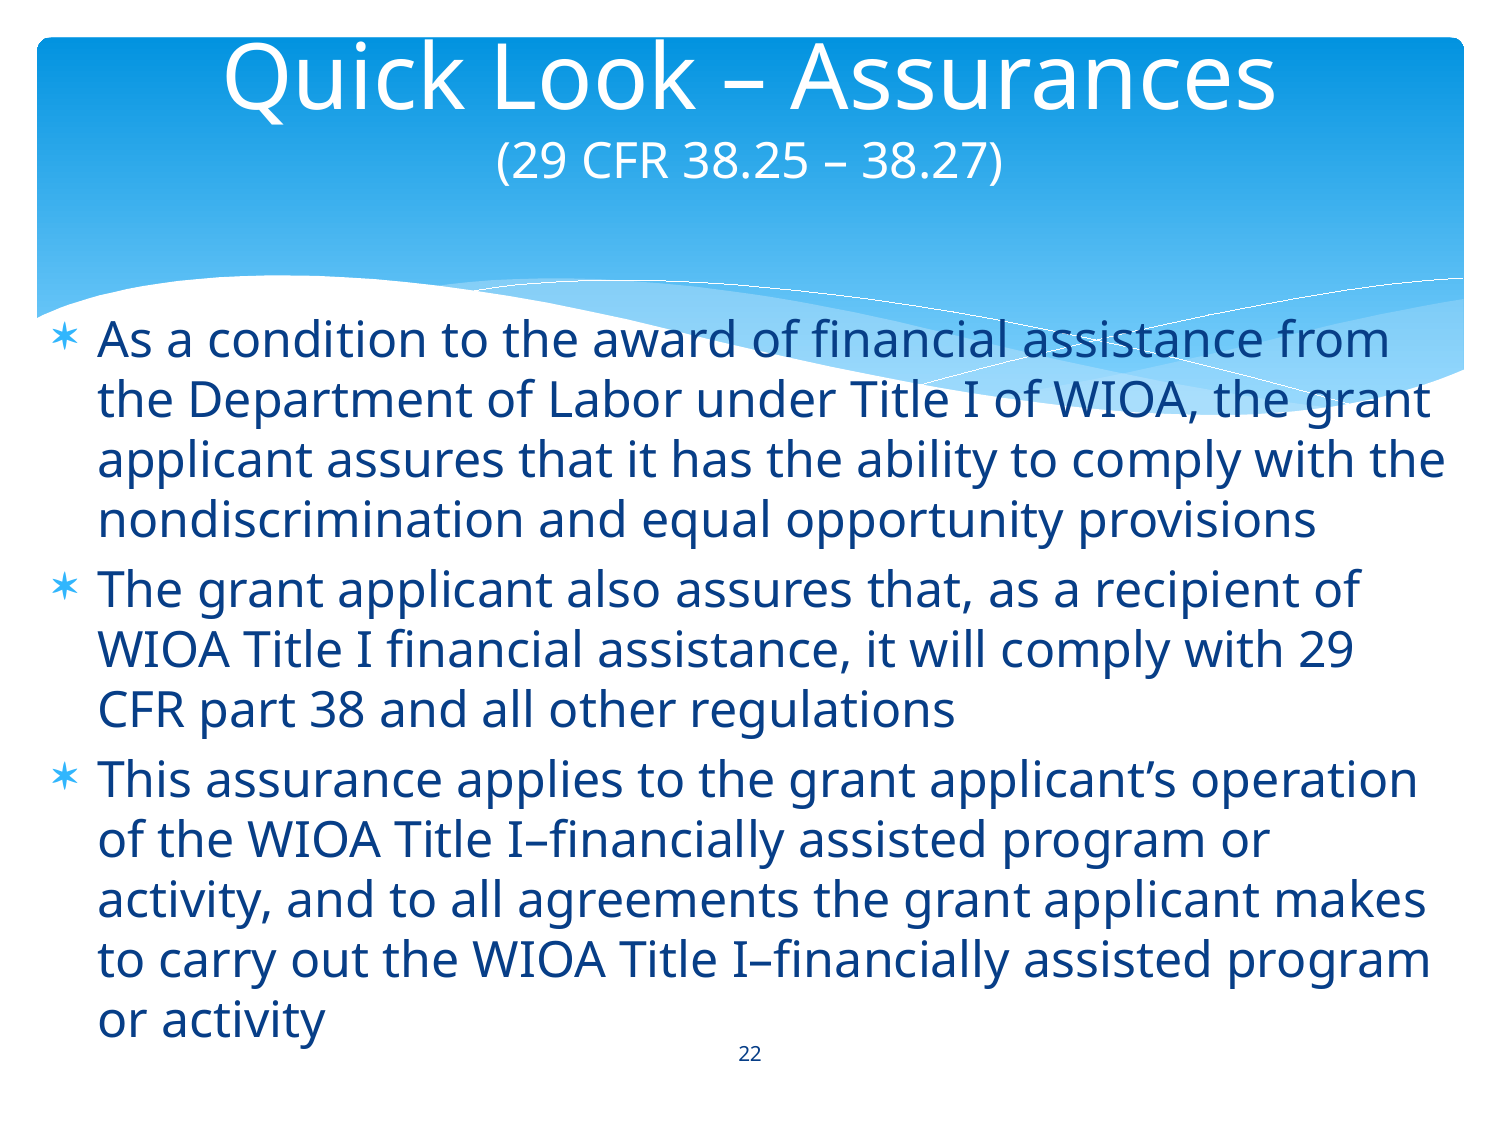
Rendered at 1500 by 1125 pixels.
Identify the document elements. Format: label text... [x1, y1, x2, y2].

slide_number 22 [654, 1025, 846, 1086]
picture [357, 42, 365, 51]
picture [425, 40, 432, 55]
title Quick Look – Assurances (29 CFR 38.25 – 38.27) [75, 55, 1425, 261]
picture [812, 44, 826, 55]
list As a condition to the award of financial assistance from the Department of Labor under Title I of WIOA, the grant applicant assures that it has the ability to comply with the nondiscrimination and equal opportunity provisions The grant applicant also assures that, as a recipient of WIOA Title I financial assistance, it will comply with 29 CFR part 38 and all other regulations This assurance applies to the grant applicant’s operation of the WIOA Title I–financially assisted program or activity, and to all agreements the grant applicant makes to carry out the WIOA Title I–financially assisted program or activity [37, 299, 1463, 1075]
picture [498, 44, 506, 55]
picture [656, 40, 663, 55]
picture [233, 43, 280, 55]
